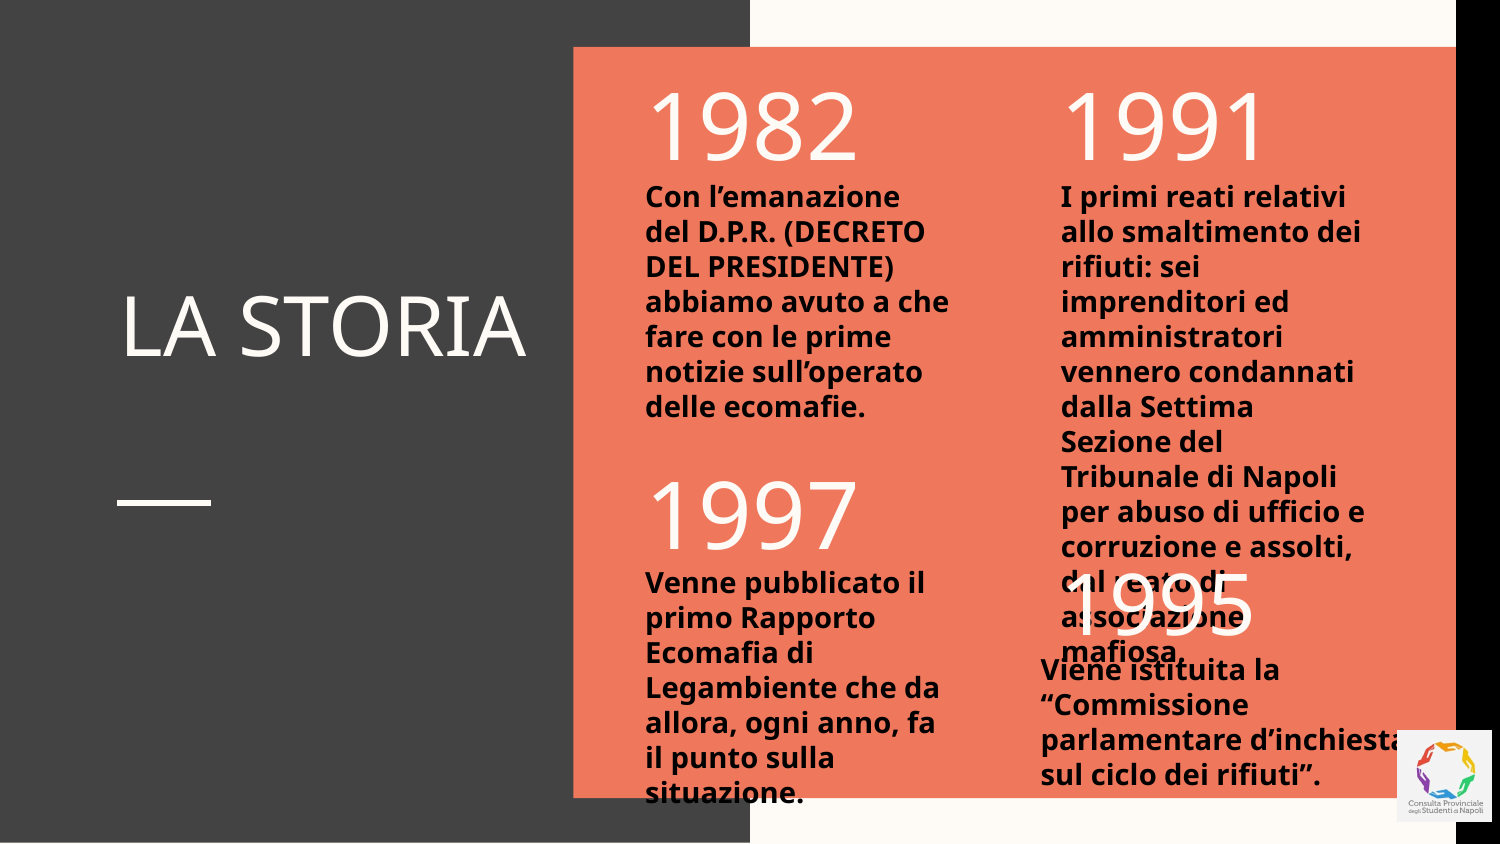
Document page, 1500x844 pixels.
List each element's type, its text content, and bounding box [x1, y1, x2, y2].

title LA STORIA [104, 258, 599, 494]
title Viene istituita la “Commissione parlamentare d’inchiesta sul ciclo dei rifiuti”. [1025, 636, 1443, 729]
title 1995 [1045, 575, 1383, 636]
title 1982 [630, 102, 968, 163]
title Venne pubblicato il primo Rapporto Ecomafia di Legambiente che da allora, ogni anno, fa il punto sulla situazione. [630, 549, 968, 642]
picture [1397, 730, 1492, 822]
title Con l’emanazione del D.P.R. (DECRETO DEL PRESIDENTE) abbiamo avuto a che fare con le prime notizie sull’operato delle ecomafie. [630, 163, 968, 256]
title I primi reati relativi allo smaltimento dei rifiuti: sei imprenditori ed amministratori vennero condannati dalla Settima Sezione del Tribunale di Napoli per abuso di ufficio e corruzione e assolti, dal reato di associazione mafiosa. [1045, 163, 1383, 256]
title 1997 [630, 491, 968, 549]
title 1991 [1045, 102, 1383, 163]
